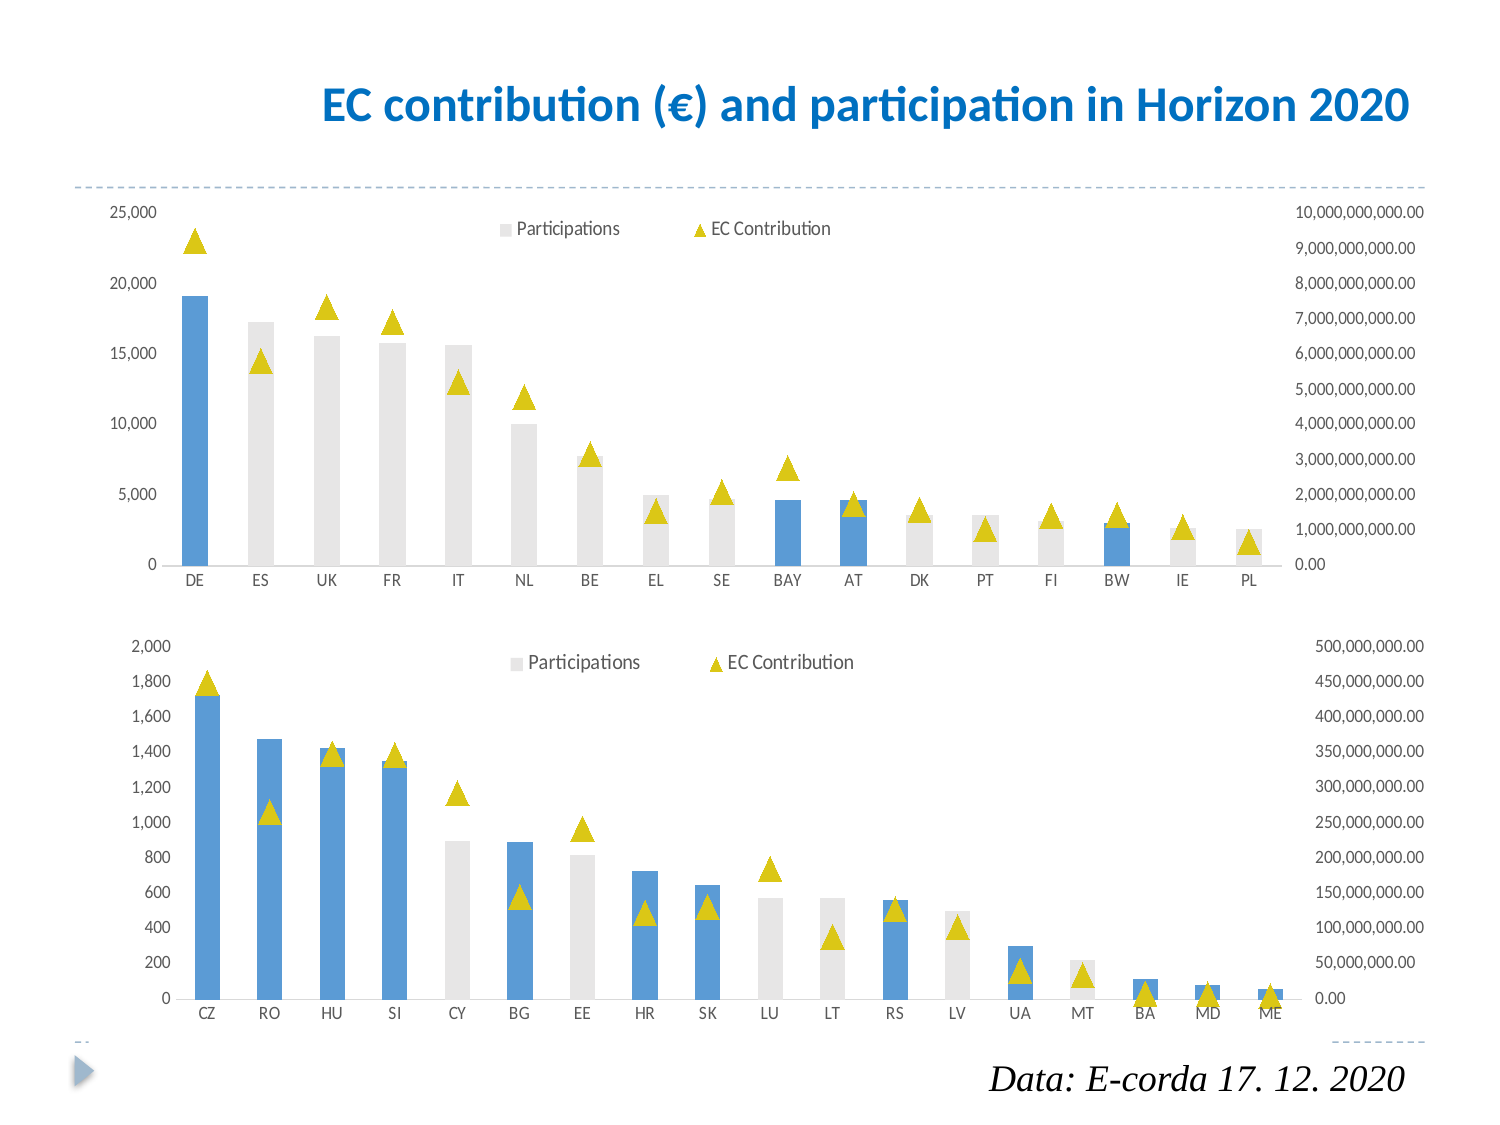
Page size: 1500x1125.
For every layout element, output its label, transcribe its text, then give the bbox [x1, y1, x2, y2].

chart [88, 633, 1426, 1047]
title EC contribution (€) and participation in Horizon 2020 [75, 24, 1425, 140]
chart [74, 199, 1426, 614]
text_box Data: E-corda 17. 12. 2020 [974, 1059, 1425, 1107]
